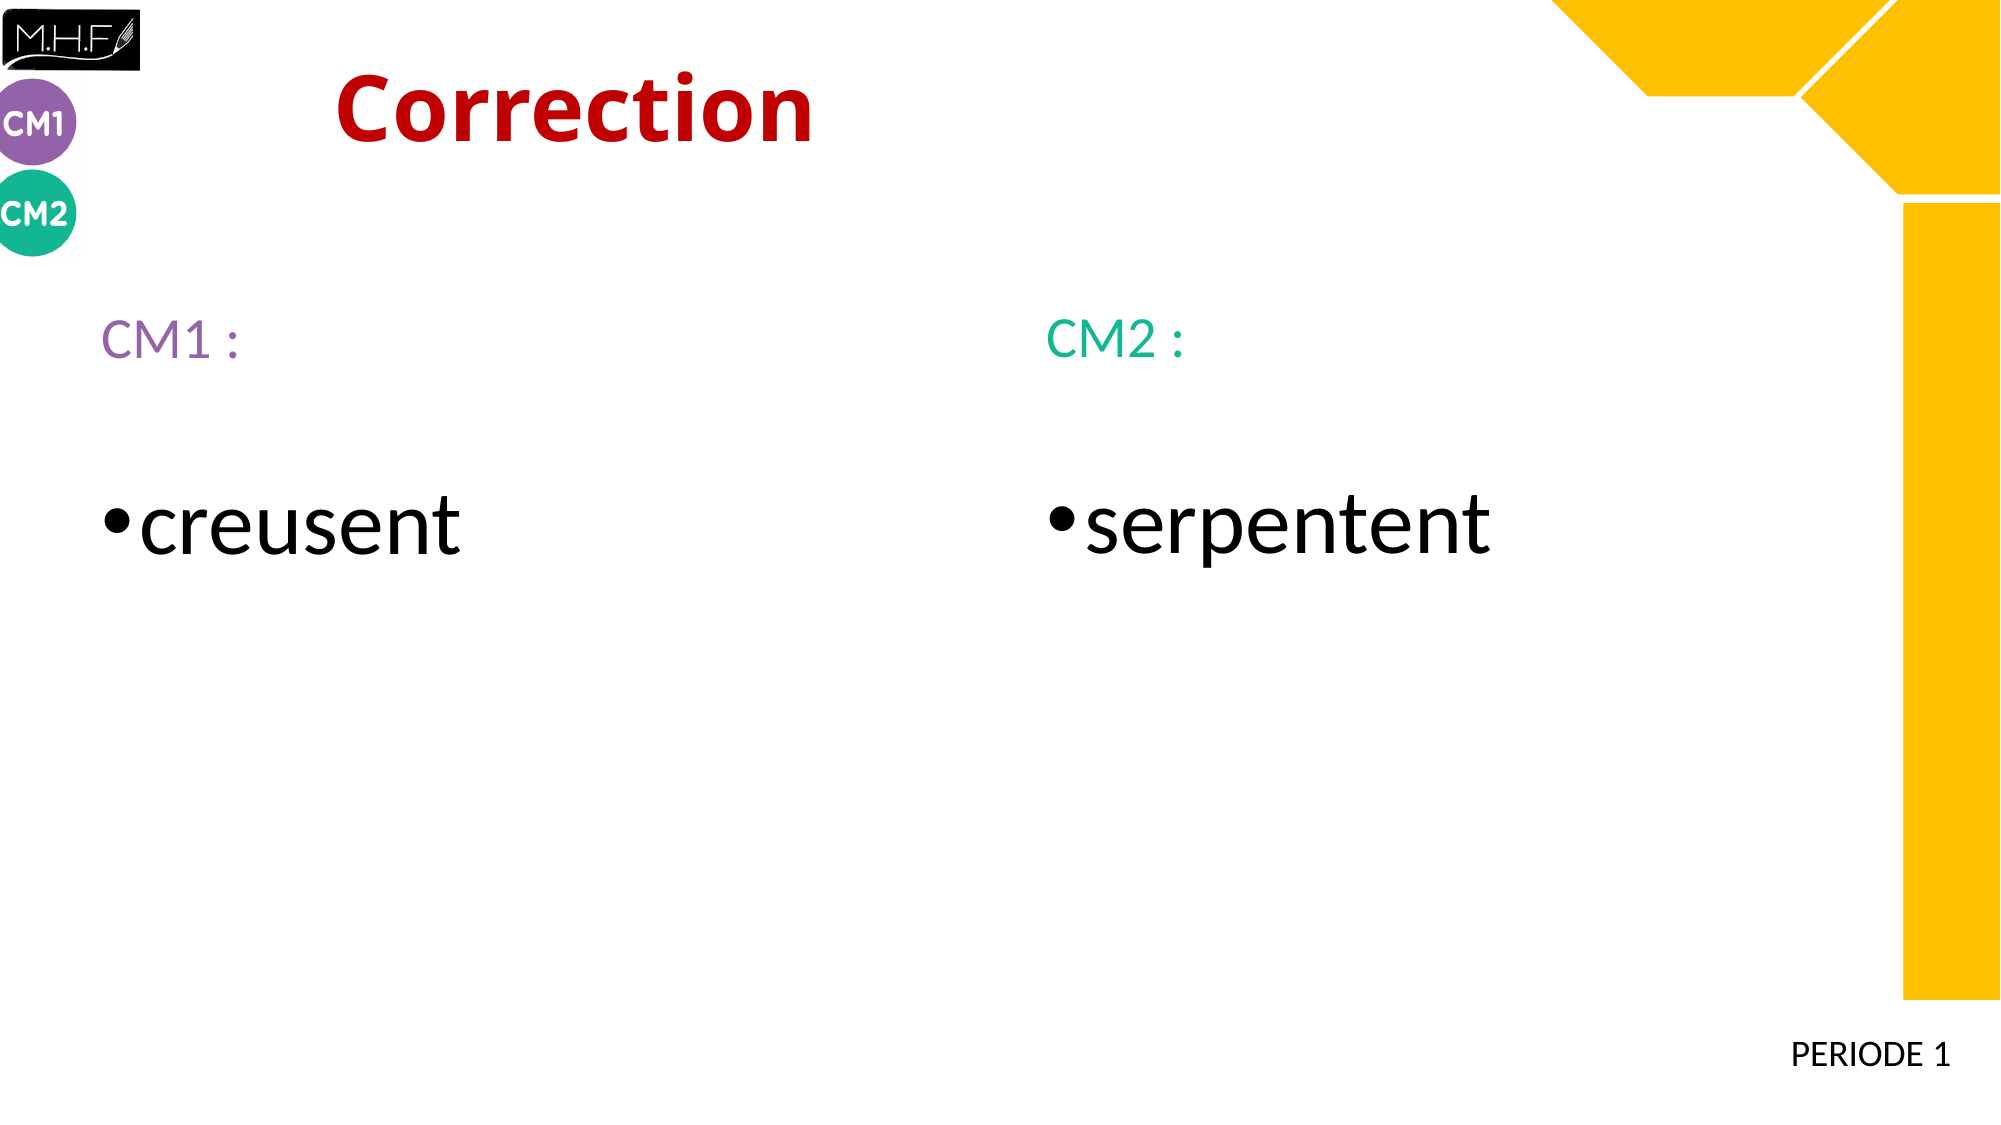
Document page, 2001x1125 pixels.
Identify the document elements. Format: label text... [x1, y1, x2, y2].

text_box [1549, 0, 1892, 98]
text_box [1799, 0, 2000, 196]
text_box PERIODE 1 [1362, 1021, 1967, 1125]
title Correction [318, 3, 1865, 221]
list CM1 : creusent [86, 300, 897, 1015]
picture [0, 7, 140, 259]
text_box [1902, 202, 2000, 1001]
text_box CM2 : serpentent [1031, 299, 1853, 1014]
